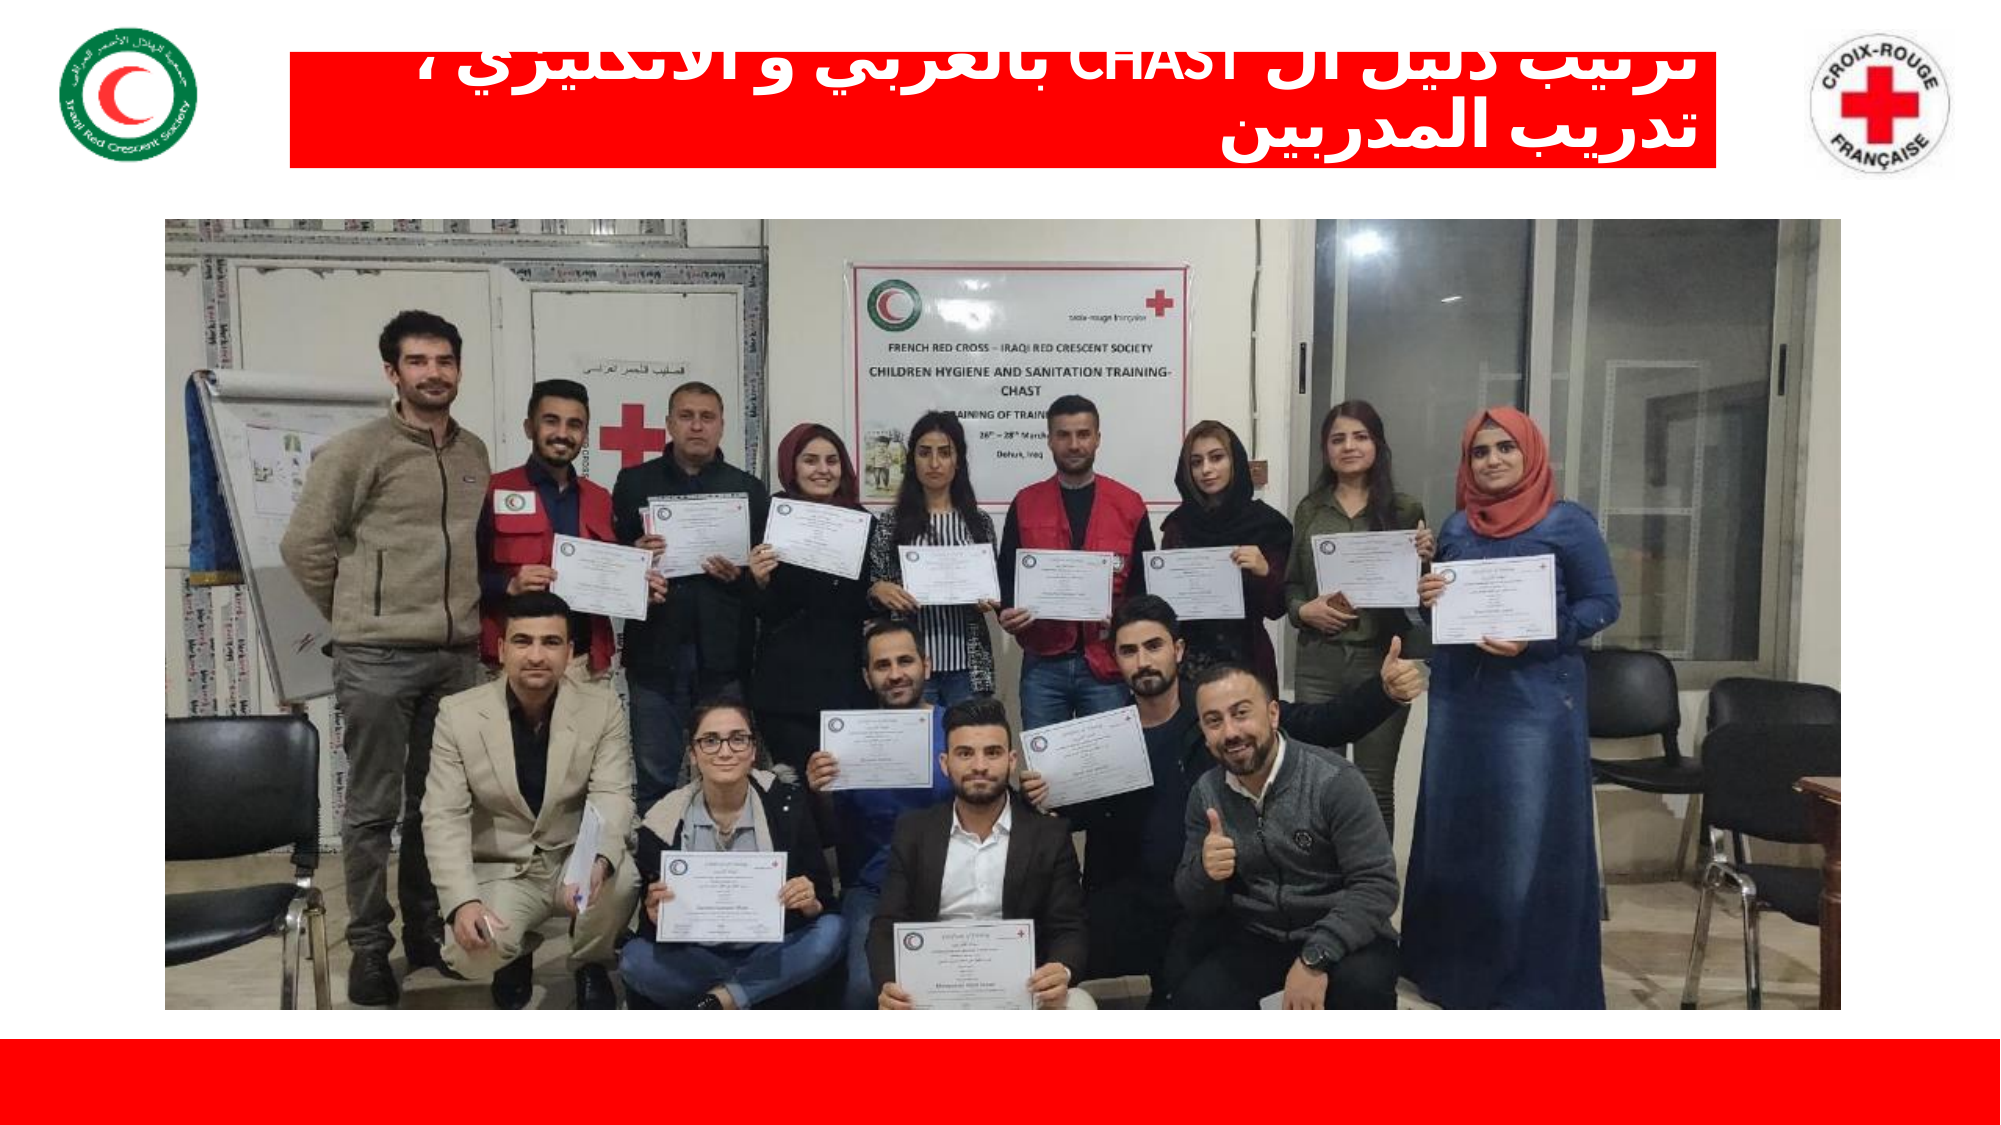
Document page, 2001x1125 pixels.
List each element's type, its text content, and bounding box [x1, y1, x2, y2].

picture [1803, 28, 1956, 181]
picture [54, 20, 203, 169]
picture [165, 218, 1841, 1011]
title ترتيب دليل ال CHAST بالعربي و الانكليزي ، تدريب المدربين [289, 51, 1717, 169]
